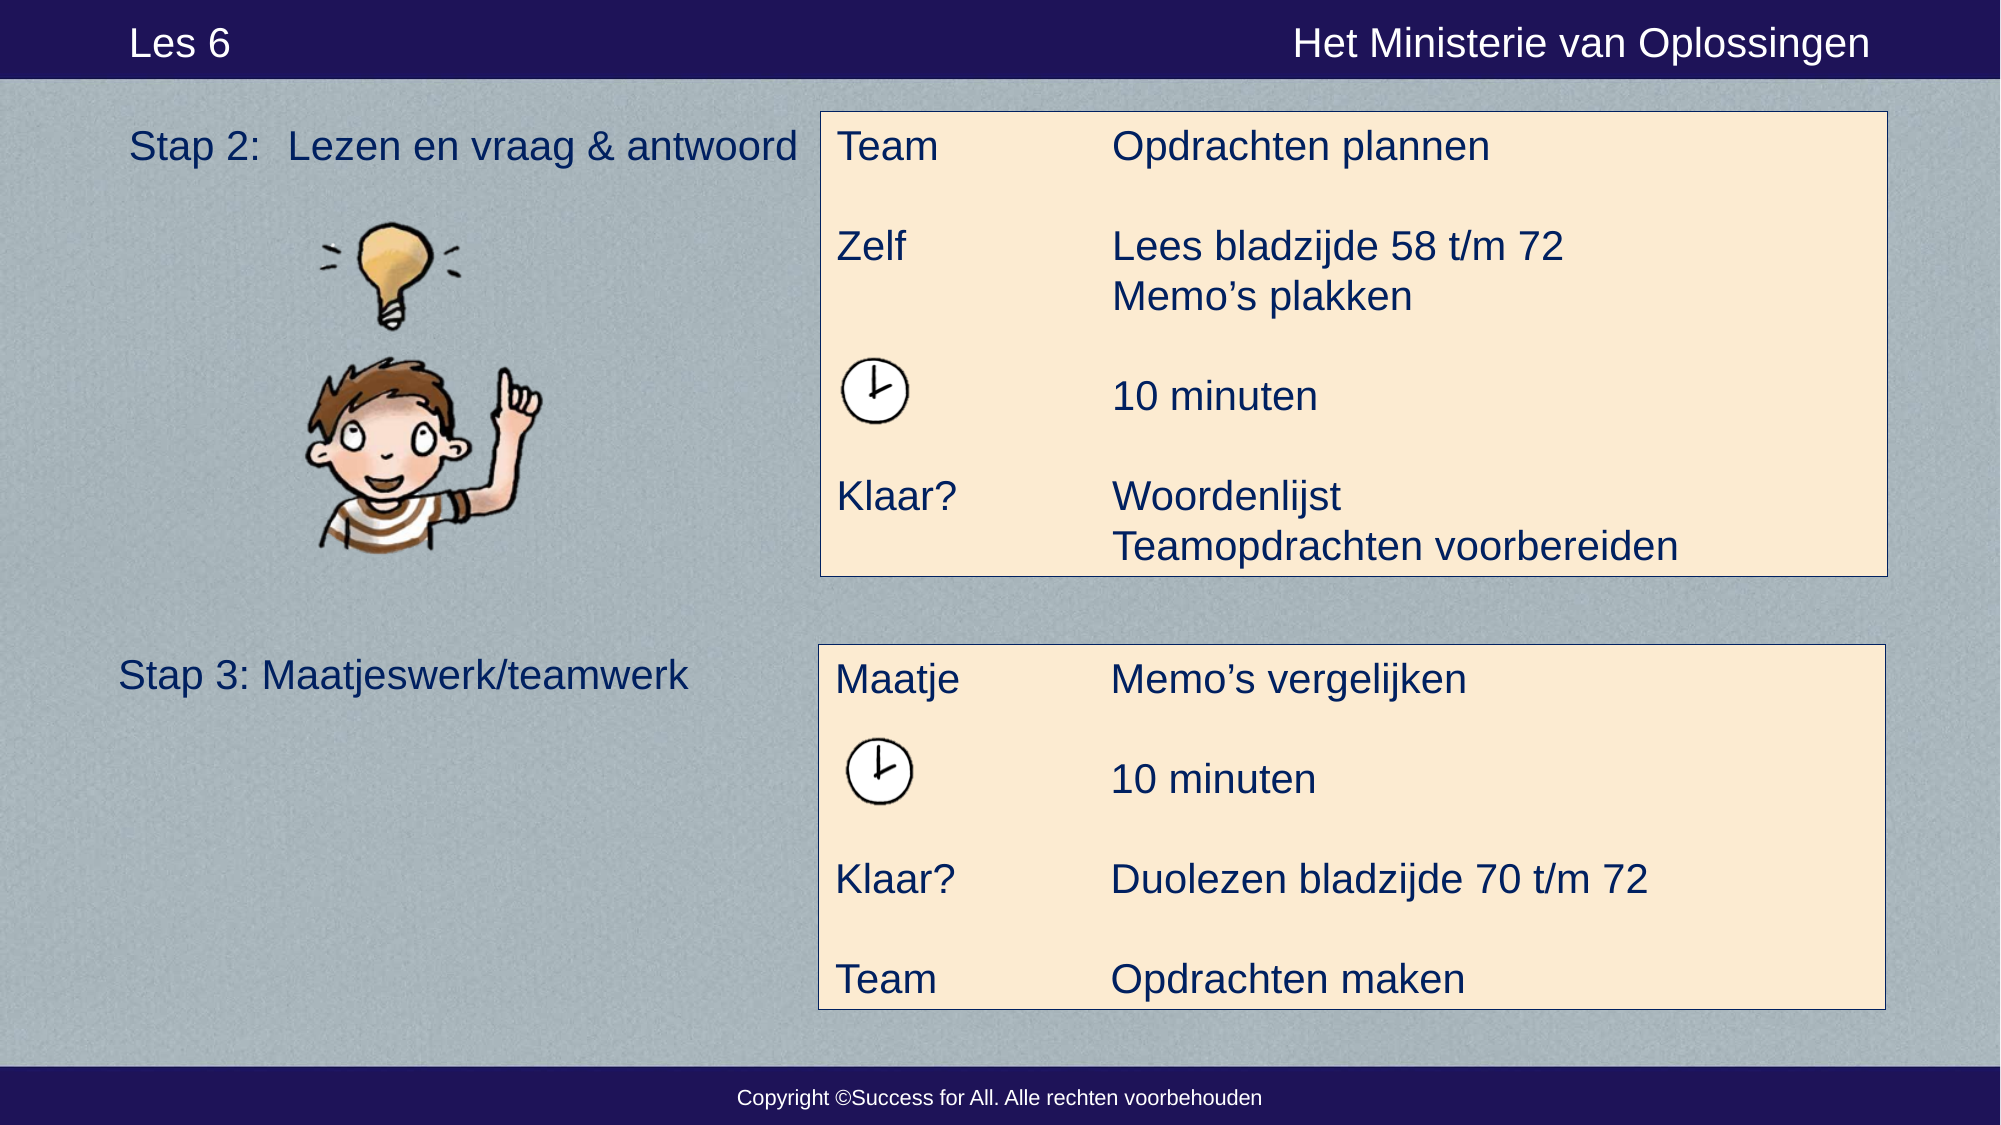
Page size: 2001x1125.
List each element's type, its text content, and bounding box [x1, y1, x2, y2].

text_box Stap 3: Maatjeswerk/teamwerk [103, 640, 896, 706]
text_box Stap 2: Lezen en vraag & antwoord [114, 111, 820, 227]
text_box Het Ministerie van Oplossingen [999, 8, 1886, 73]
text_box Copyright ©Success for All. Alle rechten voorbehouden [0, 1076, 2000, 1125]
picture [0, 0, 2001, 1125]
text_box Les 6 [114, 8, 354, 73]
text_box Maatje Memo’s vergelijken 10 minuten Klaar? Duolezen bladzijde 70 t/m 72 Team Opdrachten maken [818, 644, 1886, 1010]
text_box Team Opdrachten plannen Zelf Lees bladzijde 58 t/m 72 Memo’s plakken 10 minuten Klaar? Woordenlijst Teamopdrachten voorbereiden [820, 111, 1888, 577]
